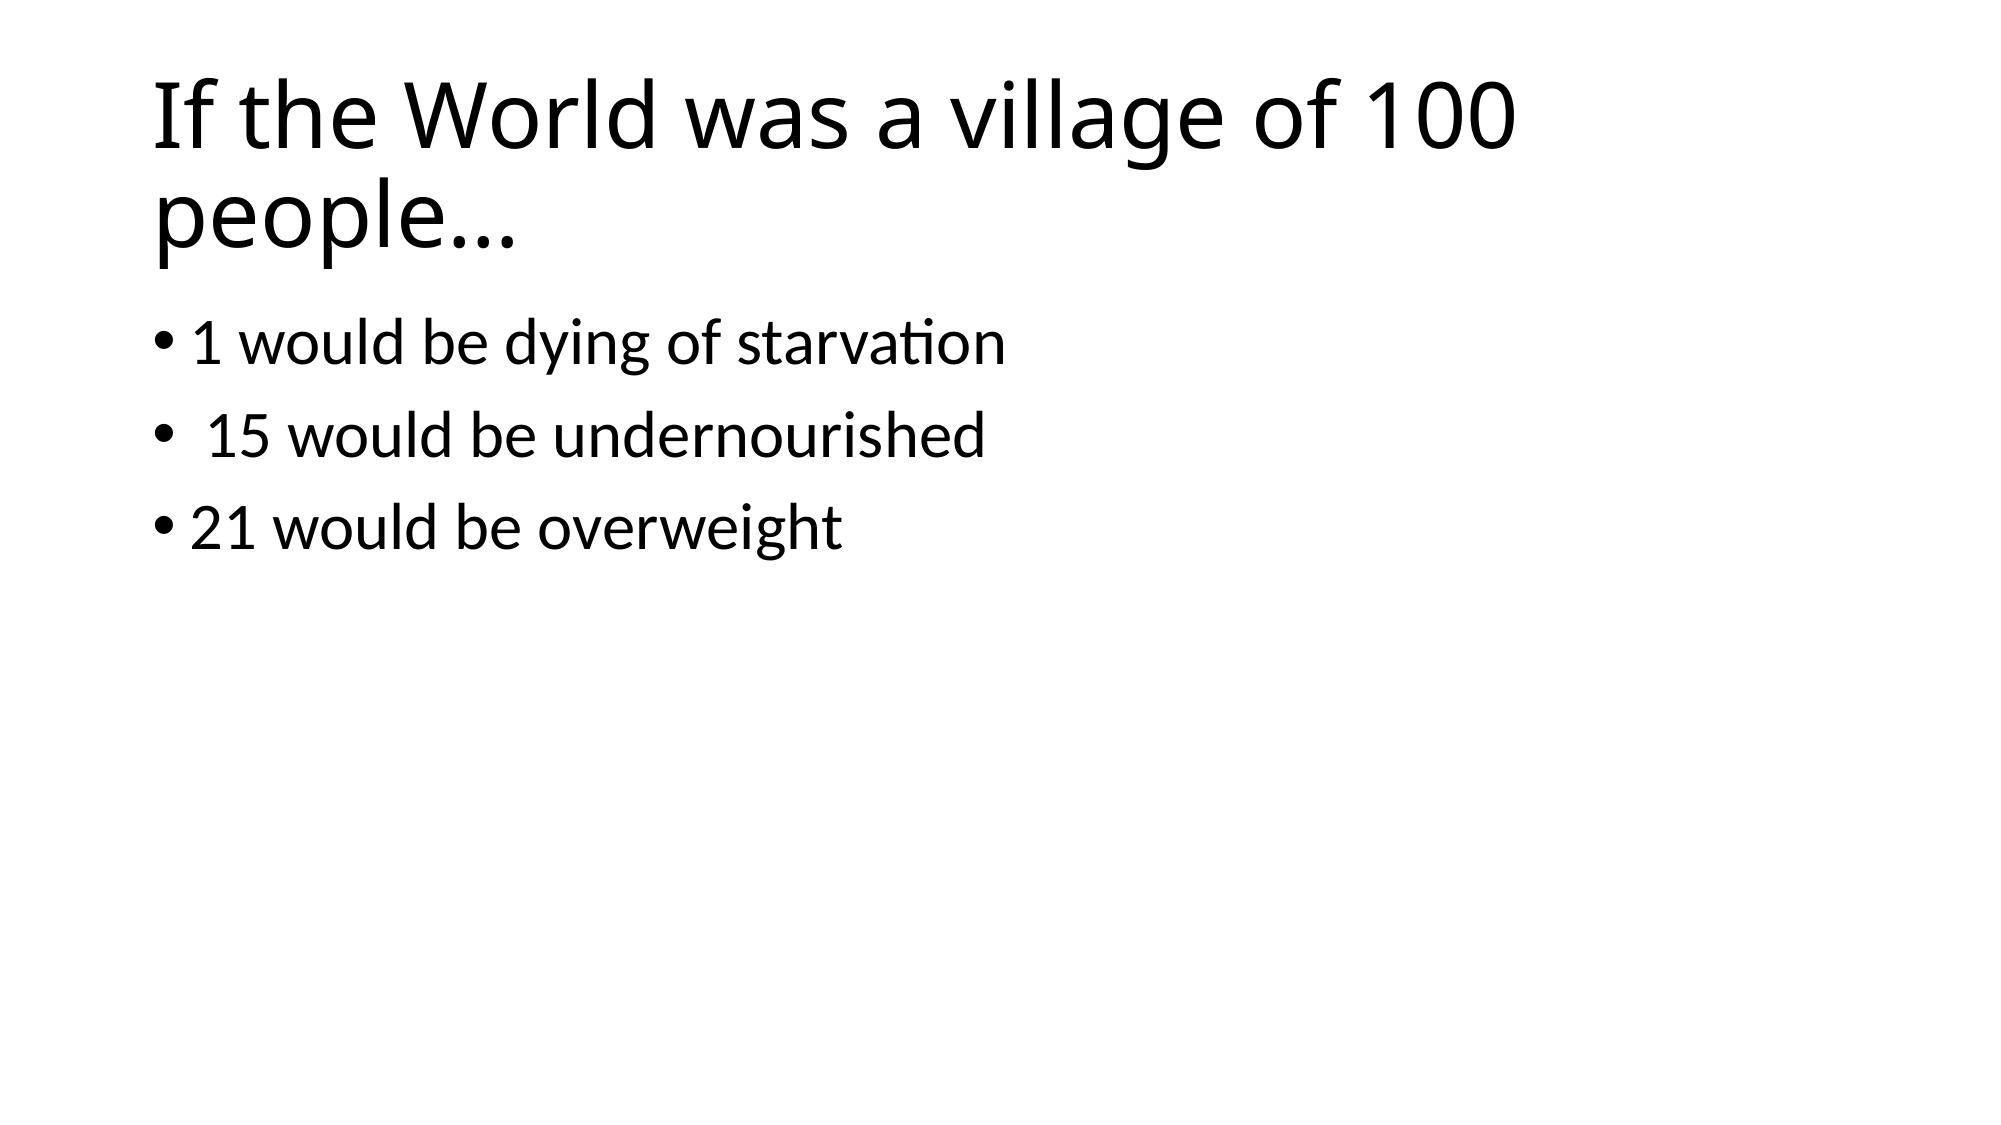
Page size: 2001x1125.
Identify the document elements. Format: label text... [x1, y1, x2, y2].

title If the World was a village of 100 people… [137, 59, 1863, 278]
list 1 would be dying of starvation 15 would be undernourished 21 would be overweight [137, 299, 1863, 1014]
